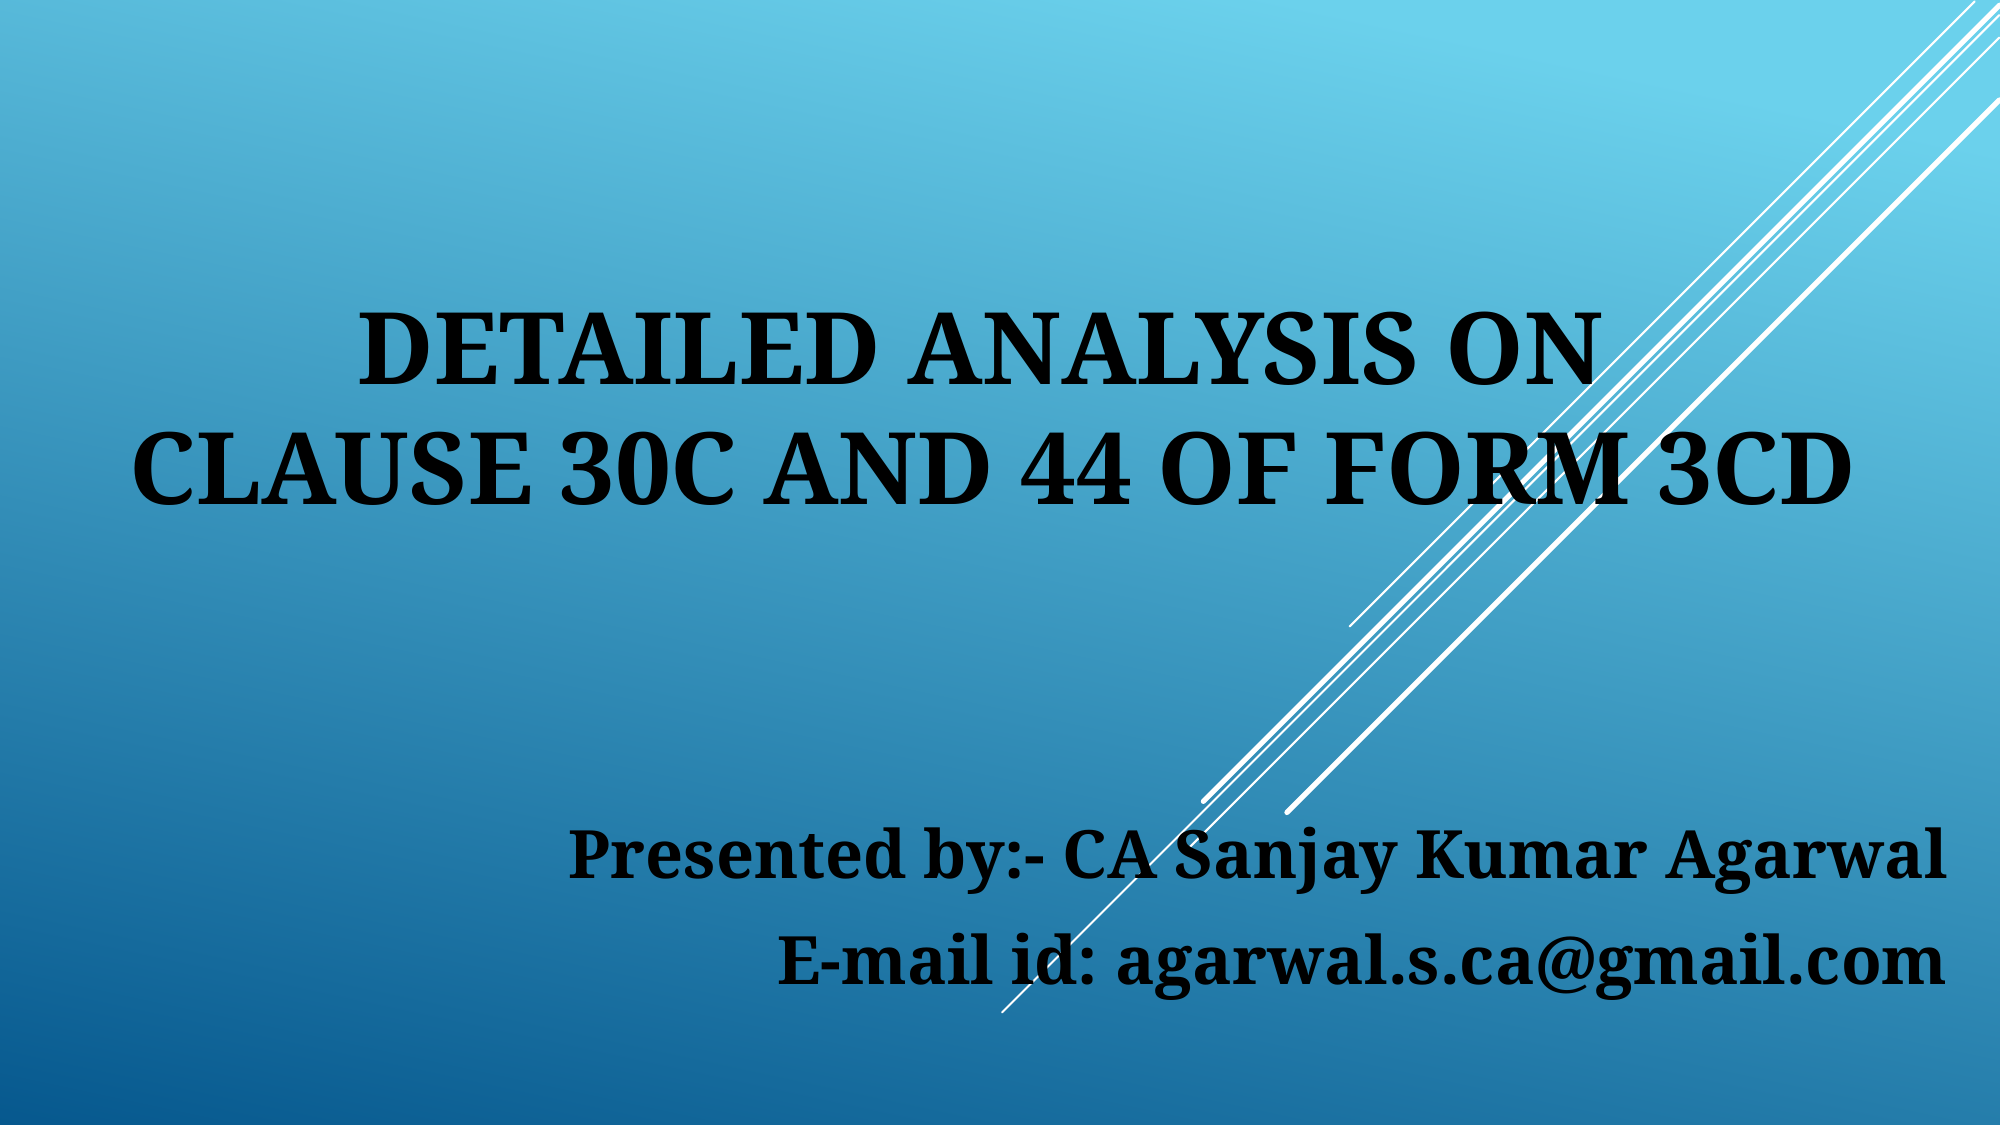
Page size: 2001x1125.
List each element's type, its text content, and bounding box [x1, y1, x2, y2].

title Detailed Analysis on Clause 30C and 44 of Form 3CD [89, 37, 1899, 532]
subtitle Presented by:- CA Sanjay Kumar Agarwal E-mail id: agarwal.s.ca@gmail.com [494, 803, 1964, 1095]
